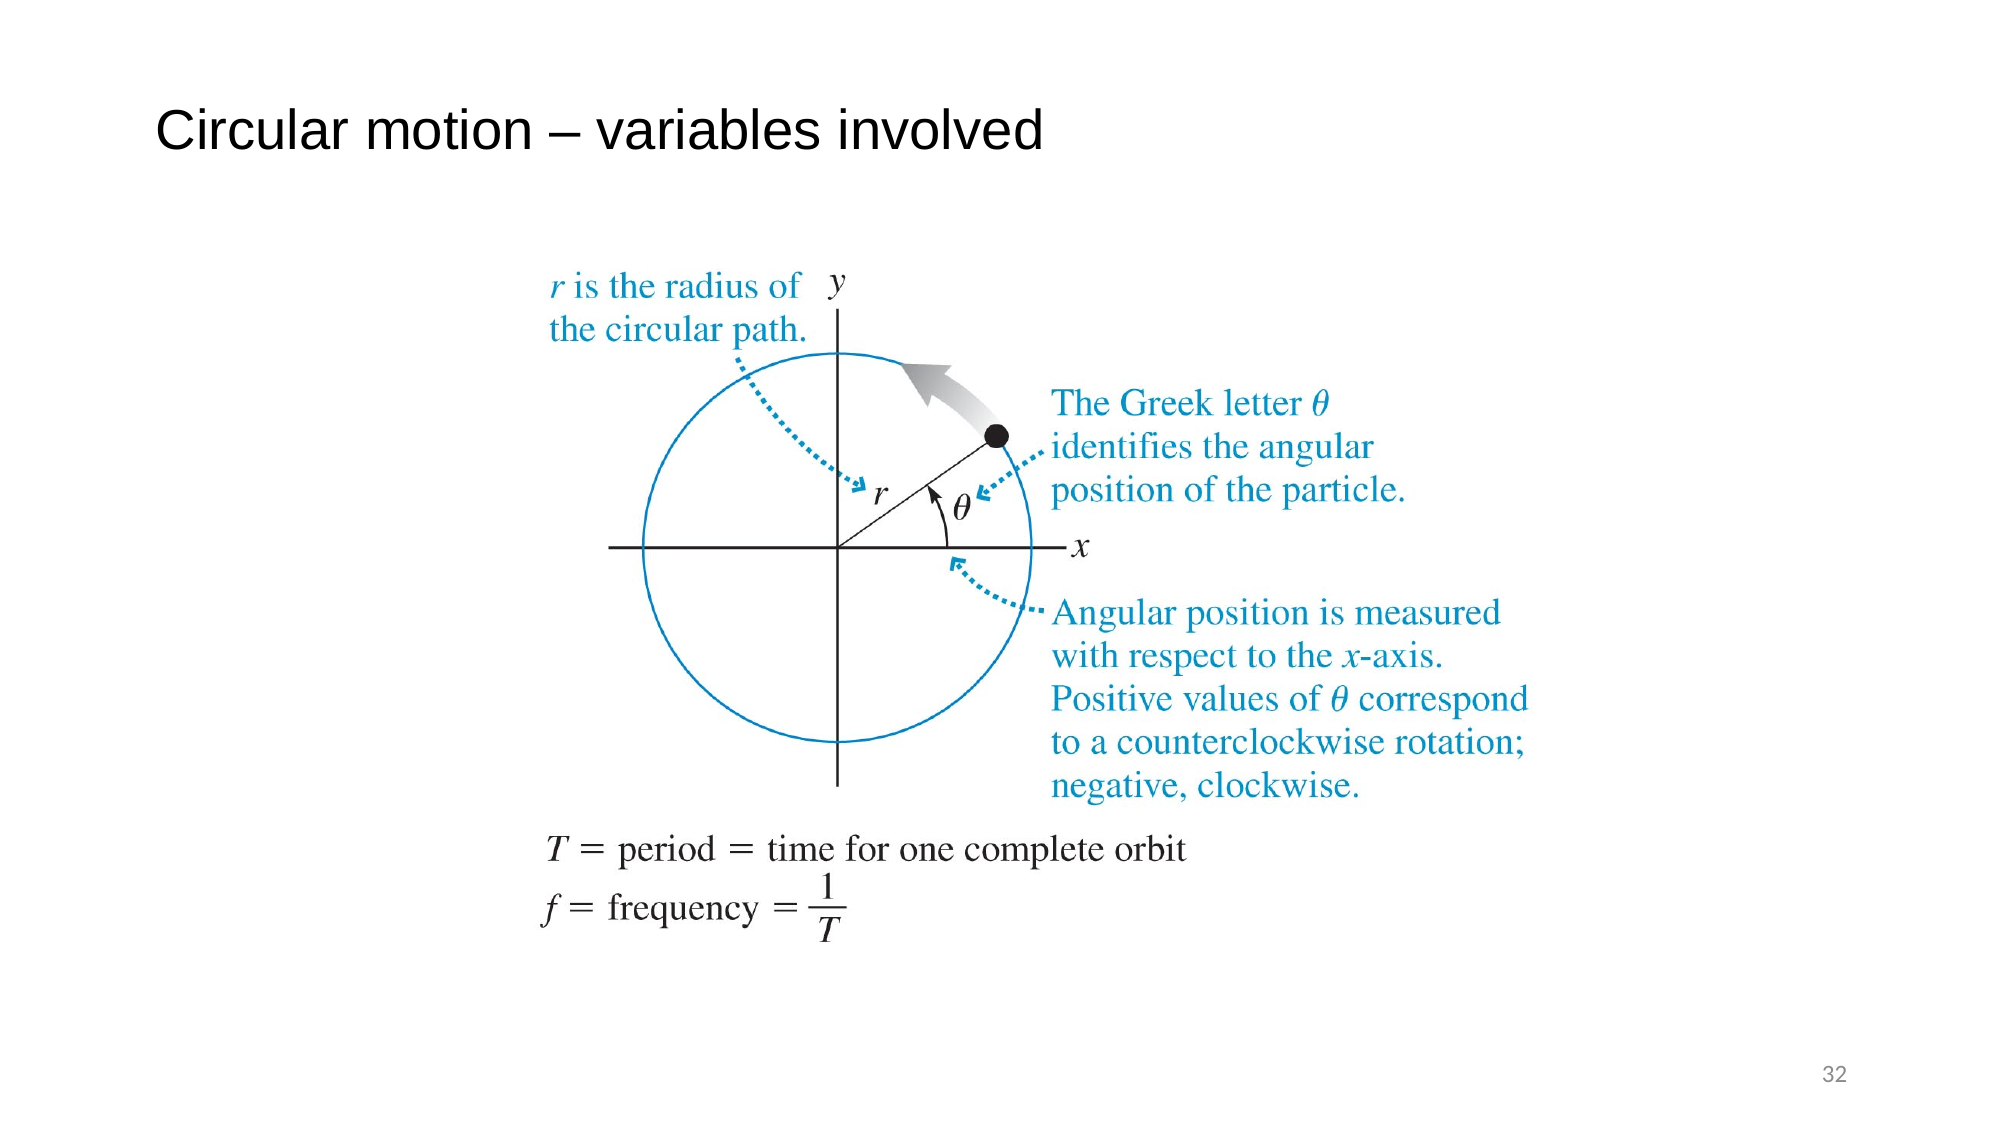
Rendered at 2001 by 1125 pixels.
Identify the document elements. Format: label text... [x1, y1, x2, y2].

slide_number 32 [1412, 1042, 1863, 1103]
text_box Circular motion – variables involved [155, 93, 1409, 171]
picture [534, 246, 1533, 944]
